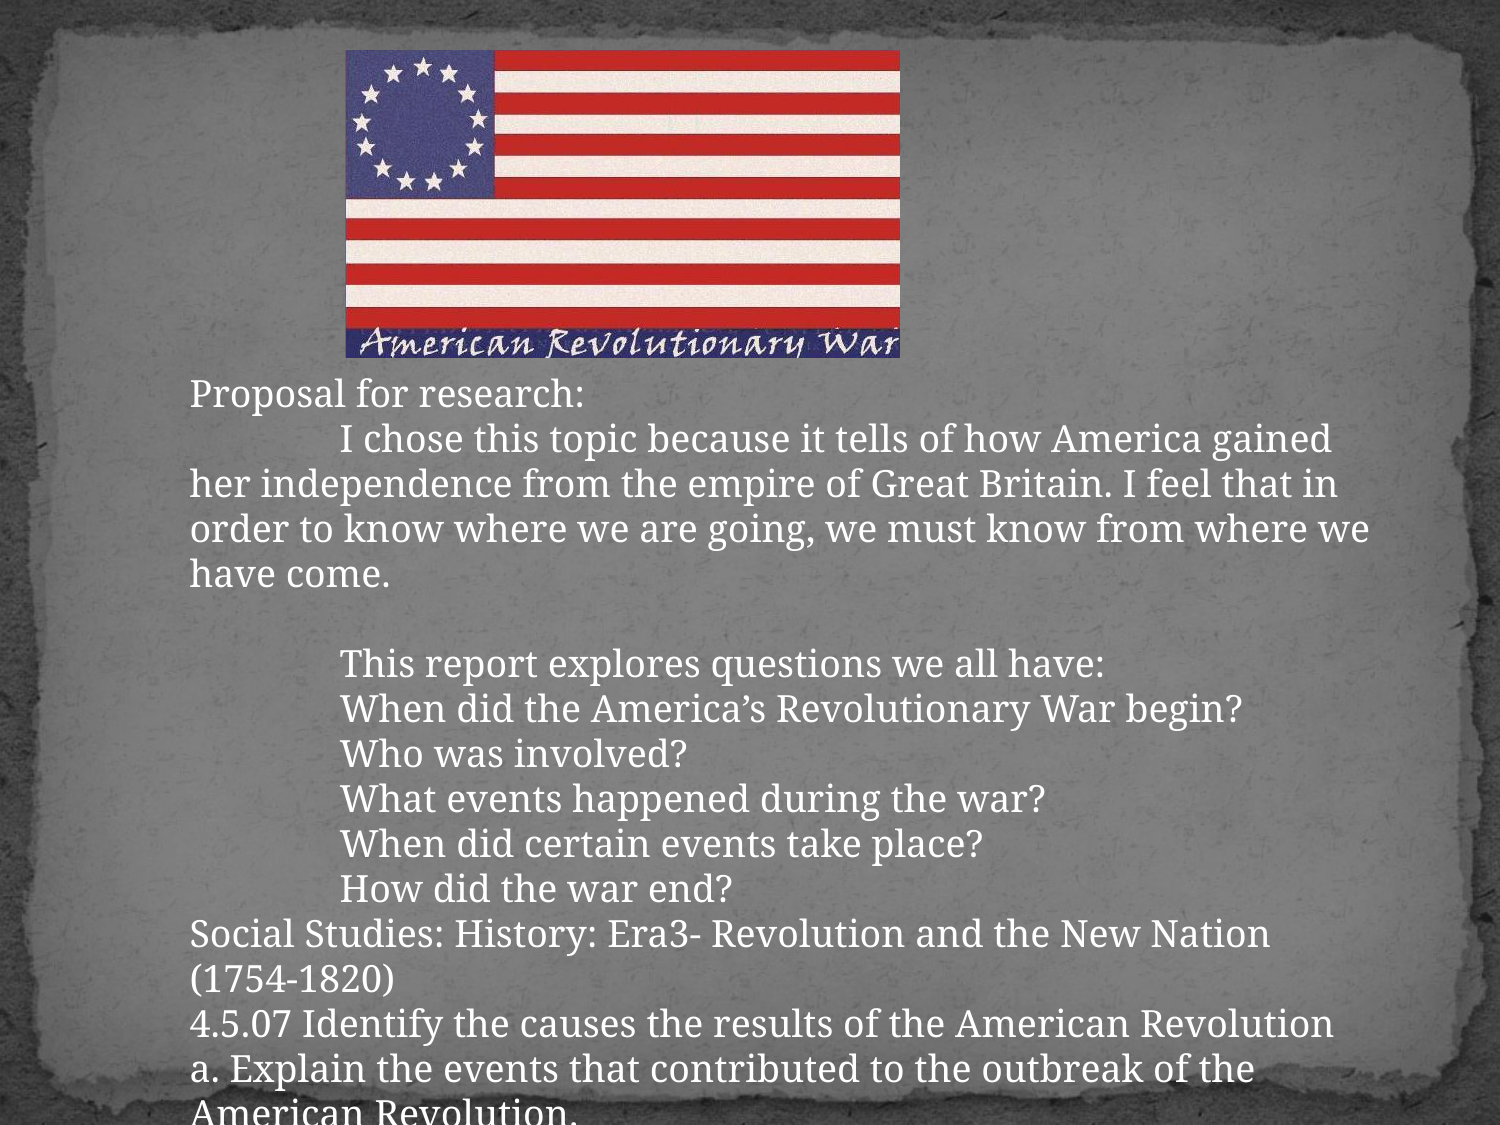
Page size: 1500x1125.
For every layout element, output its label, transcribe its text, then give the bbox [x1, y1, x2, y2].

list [348, 52, 899, 356]
text_box Proposal for research: I chose this topic because it tells of how America gained her independence from the empire of Great Britain. I feel that in order to know where we are going, we must know from where we have come. This report explores questions we all have: When did the America’s Revolutionary War begin? Who was involved? What events happened during the war? When did certain events take place? How did the war end? Social Studies: History: Era3- Revolution and the New Nation (1754-1820) 4.5.07 Identify the causes the results of the American Revolution a. Explain the events that contributed to the outbreak of the American Revolution. [174, 362, 1388, 1125]
